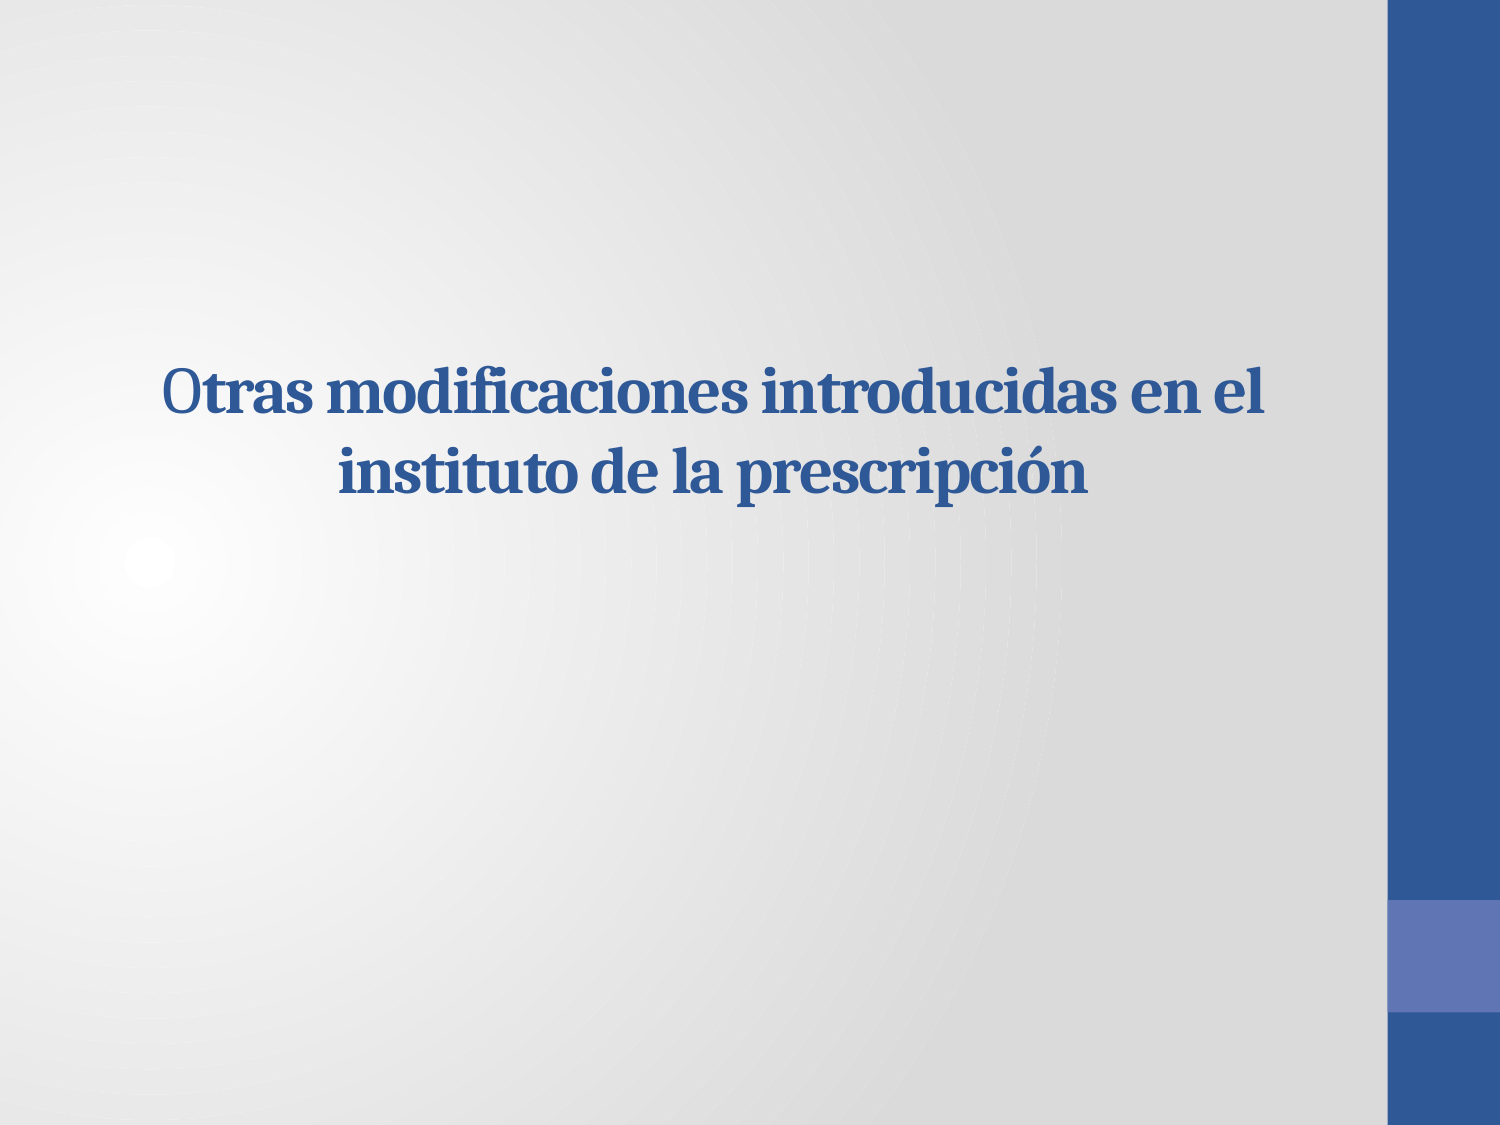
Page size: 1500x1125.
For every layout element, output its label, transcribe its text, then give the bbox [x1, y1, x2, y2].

title Otras modificaciones introducidas en el instituto de la prescripción [88, 373, 1339, 561]
